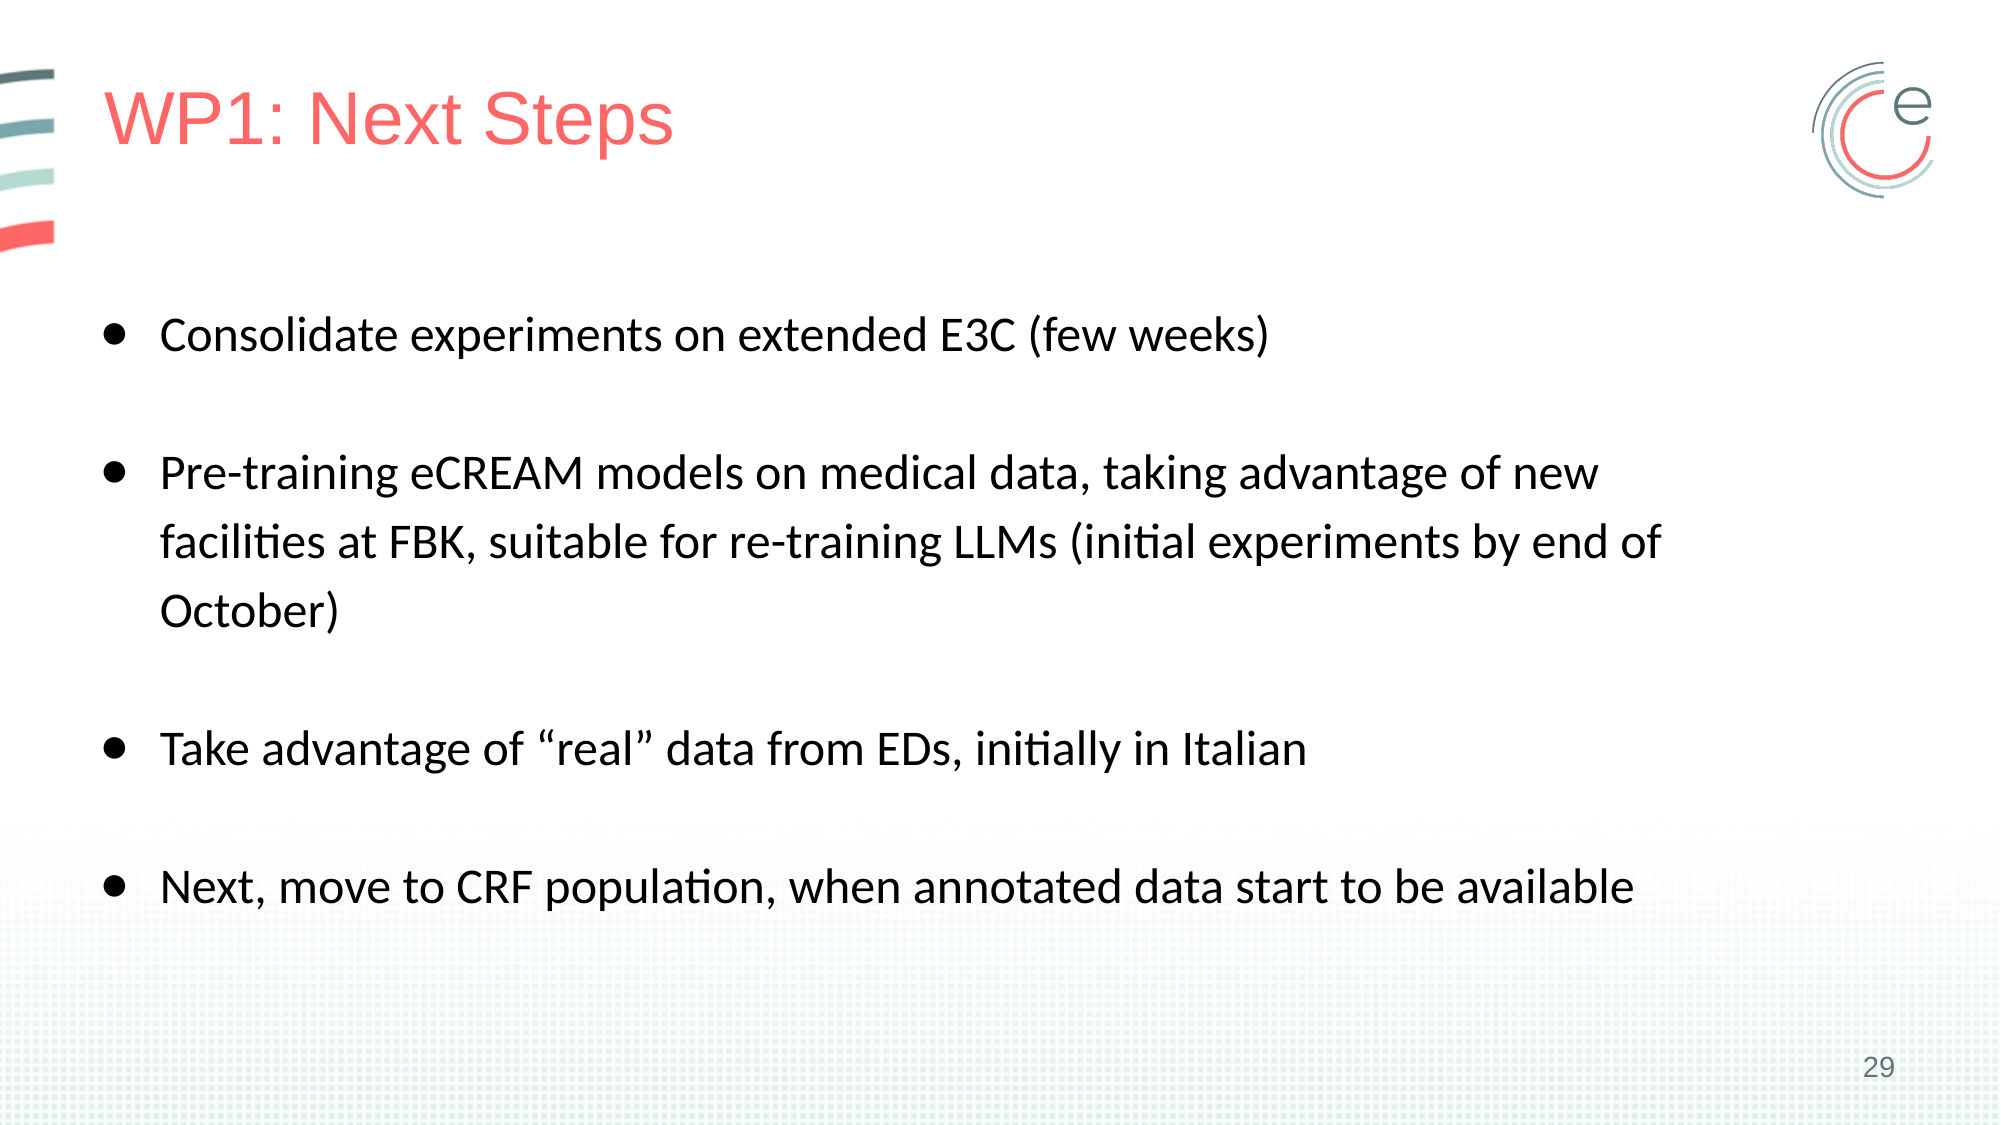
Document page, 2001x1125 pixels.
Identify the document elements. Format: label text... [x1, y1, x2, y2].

title WP1: Next Steps [89, 72, 1779, 210]
text_box Consolidate experiments on extended E3C (few weeks) Pre-training eCREAM models on medical data, taking advantage of new facilities at FBK, suitable for re-training LLMs (initial experiments by end of October) Take advantage of “real” data from EDs, initially in Italian Next, move to CRF population, when annotated data start to be available [69, 277, 1760, 1055]
picture [0, 0, 2001, 1125]
